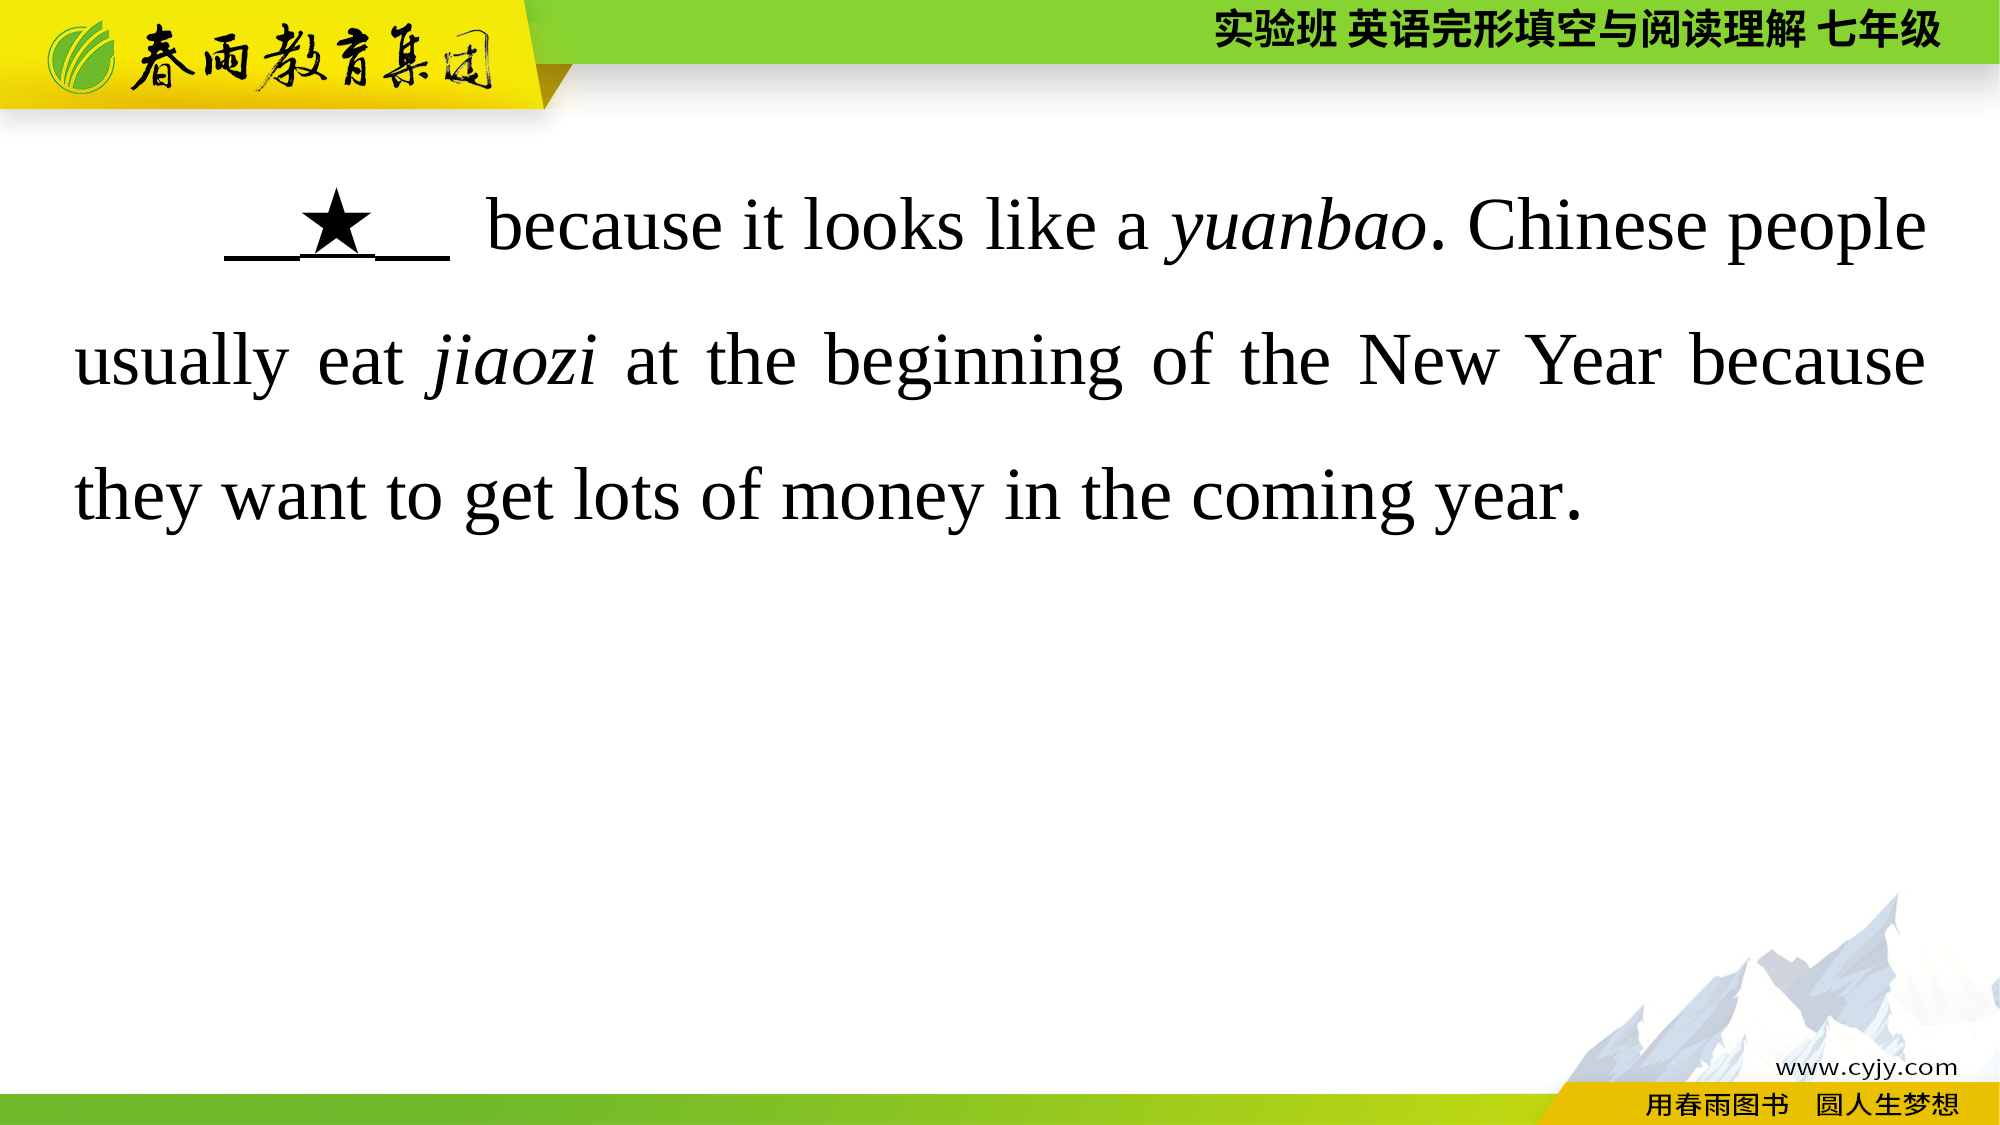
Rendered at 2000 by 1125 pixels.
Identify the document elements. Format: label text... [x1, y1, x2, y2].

picture [0, 0, 2000, 1125]
list ★ because it looks like a yuanbao. Chinese people usually eat jiaozi at the beginning of the New Year because they want to get lots of money in the coming year. [59, 122, 1944, 530]
